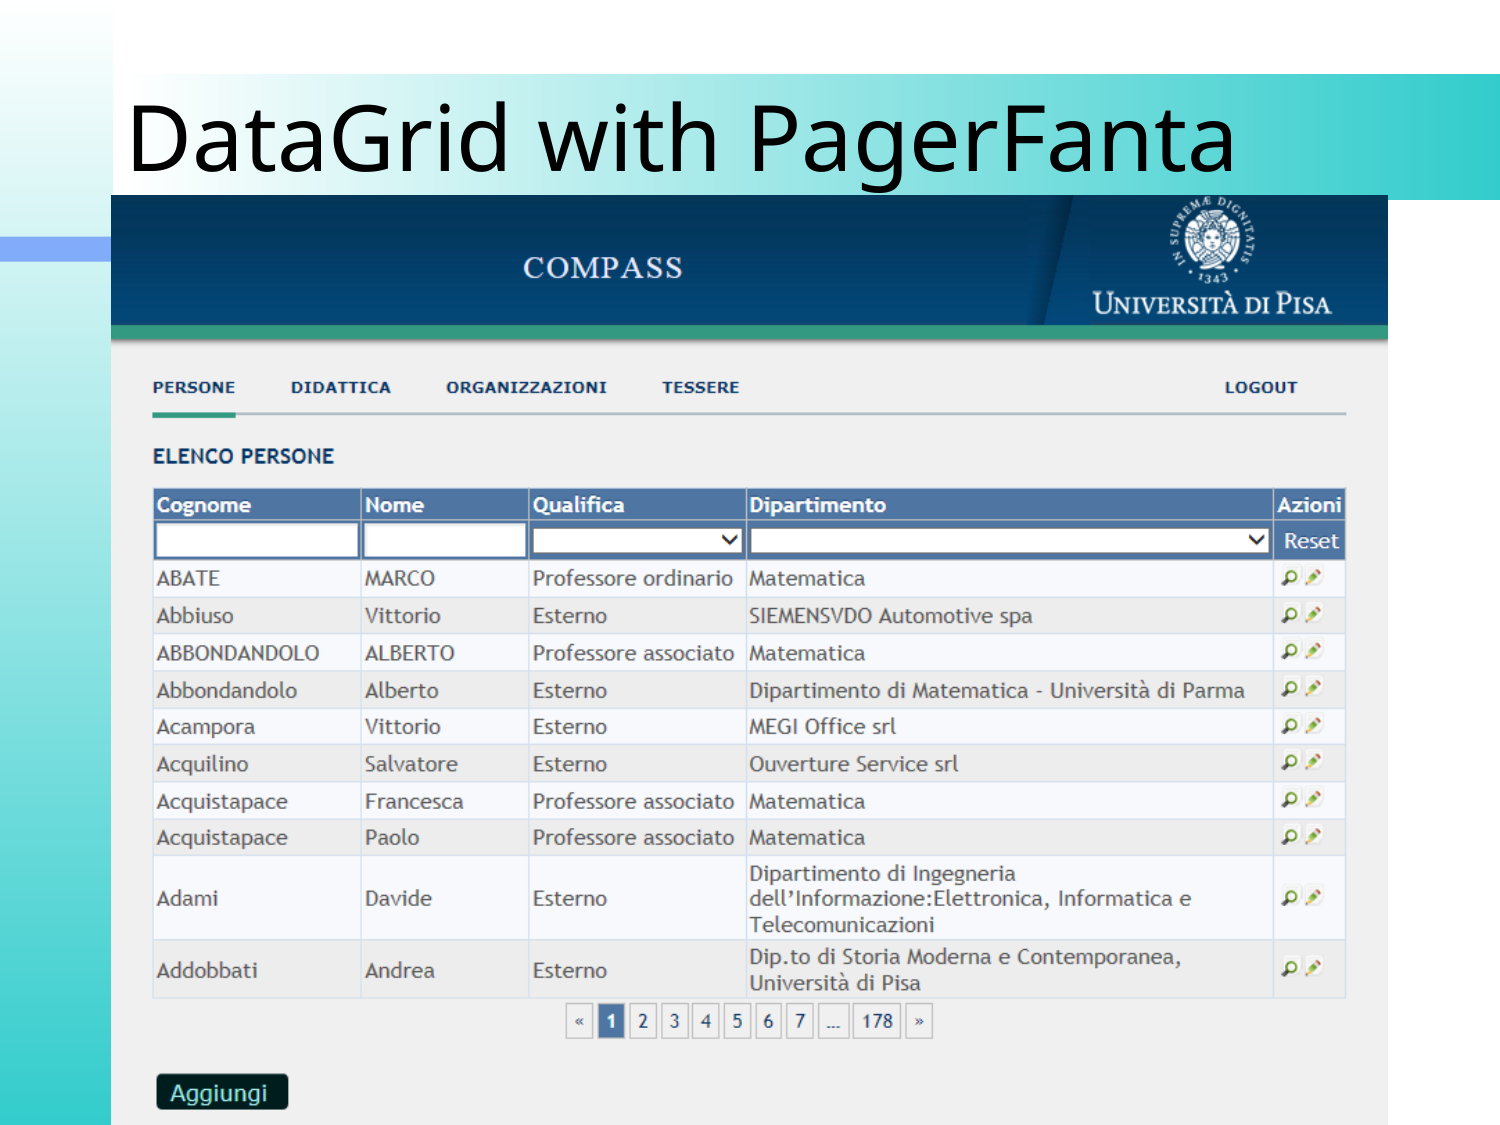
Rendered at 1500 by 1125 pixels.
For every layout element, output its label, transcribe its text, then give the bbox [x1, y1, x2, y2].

title DataGrid with PagerFanta [110, 40, 1386, 195]
picture [111, 195, 1388, 1125]
